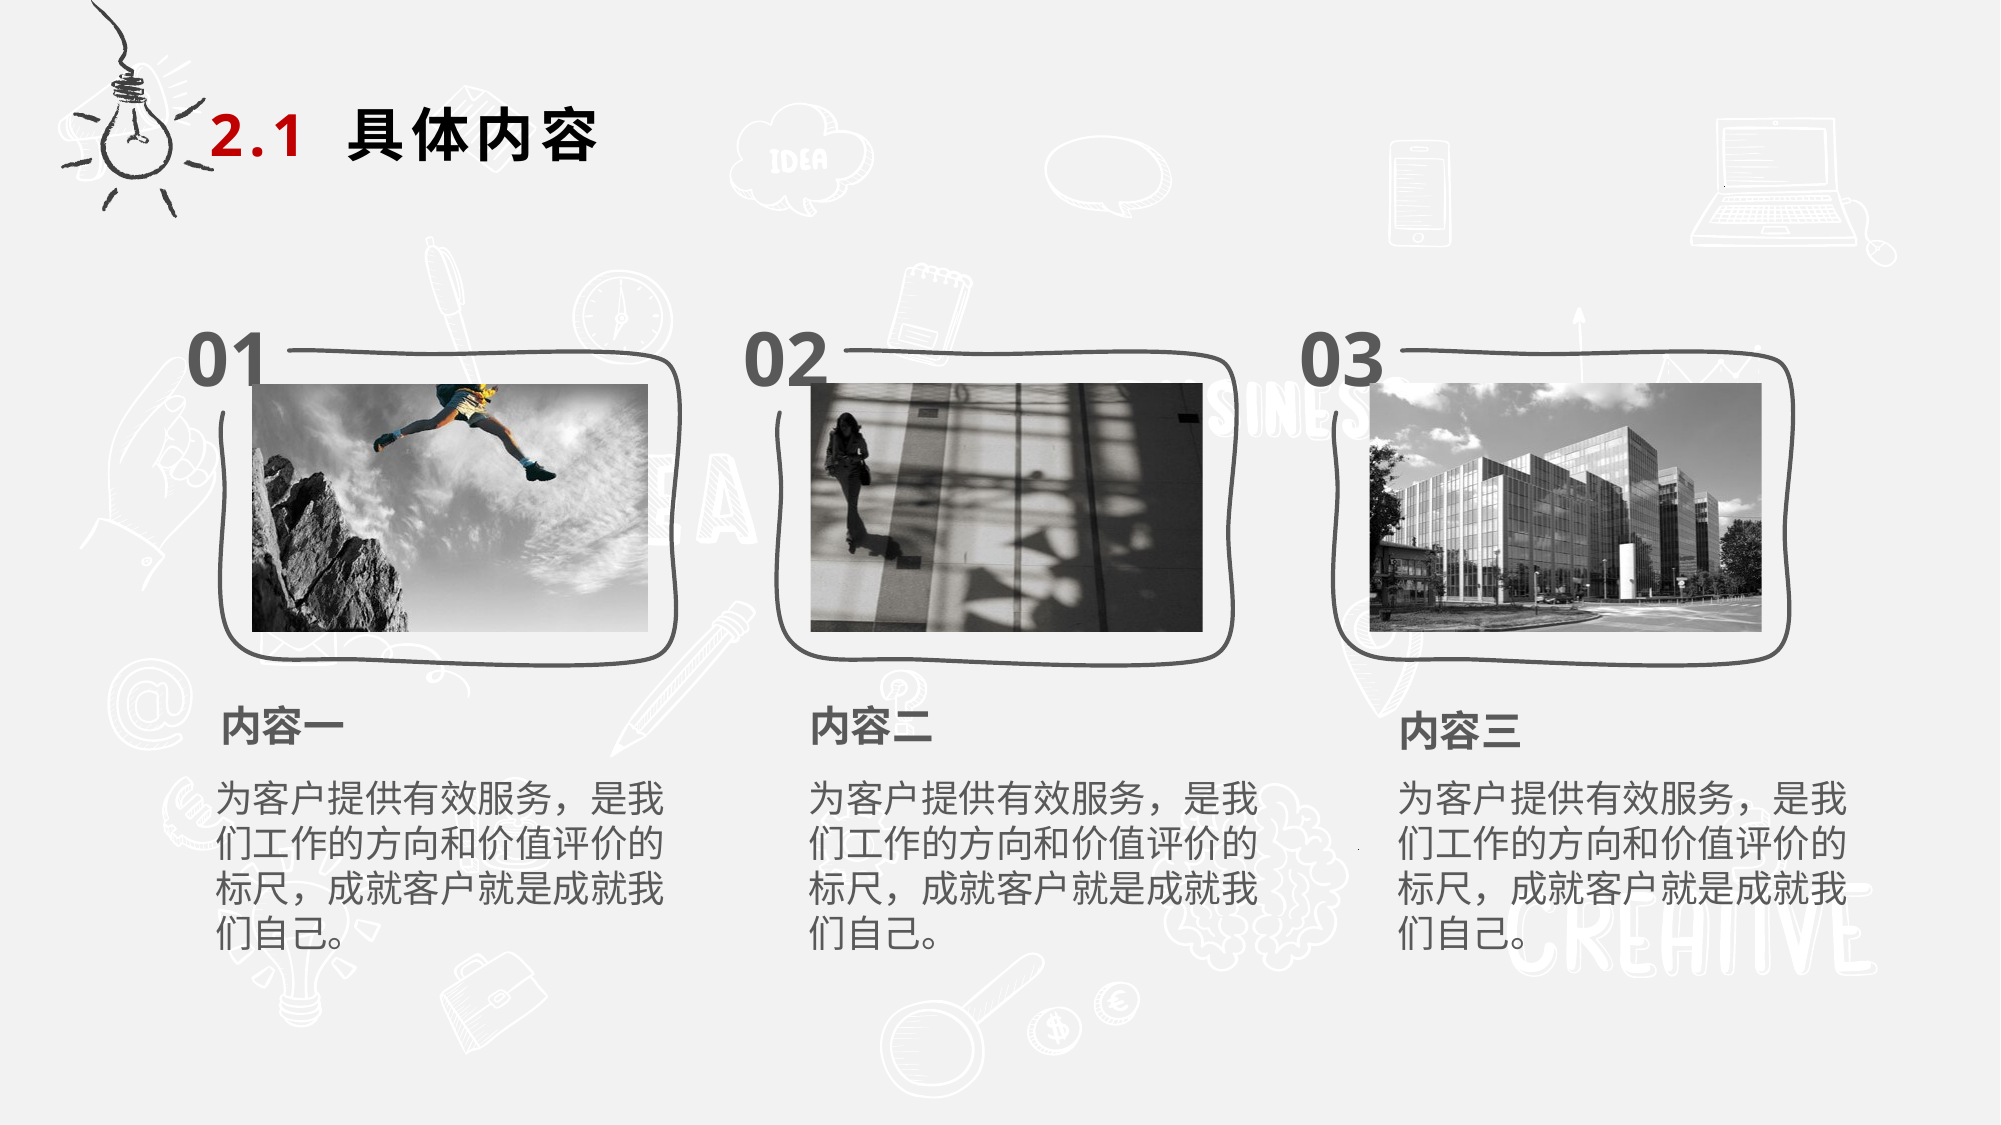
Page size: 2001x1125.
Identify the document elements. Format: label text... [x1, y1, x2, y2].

text_box [252, 384, 648, 632]
text_box 2.1 具体内容 [194, 91, 614, 176]
text_box [219, 350, 680, 666]
text_box 03 [1276, 303, 1410, 409]
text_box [793, 692, 1293, 965]
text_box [1382, 697, 1882, 965]
text_box [1369, 383, 1762, 632]
text_box 02 [720, 303, 853, 409]
text_box [810, 383, 1203, 632]
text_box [200, 692, 700, 965]
text_box [776, 350, 1237, 666]
text_box 01 [163, 303, 297, 409]
text_box [1332, 350, 1794, 666]
